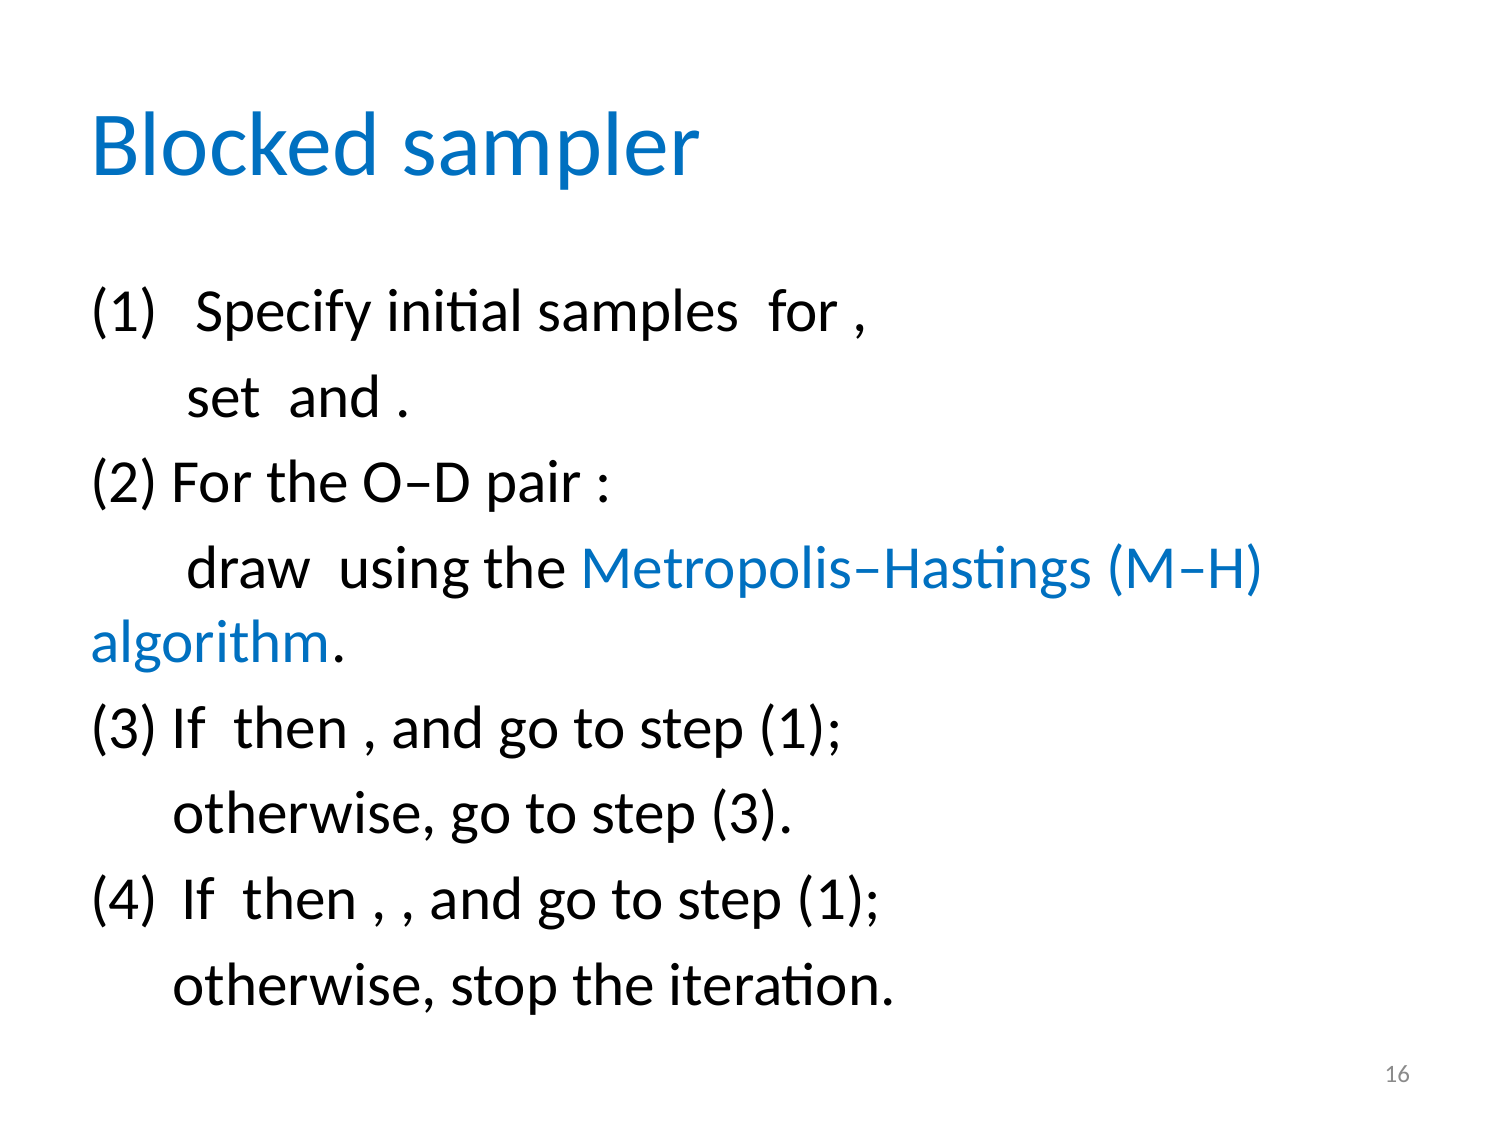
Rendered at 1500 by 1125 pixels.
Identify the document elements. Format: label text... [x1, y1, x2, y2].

slide_number 16 [1074, 1042, 1425, 1103]
title Blocked sampler [75, 45, 1425, 233]
